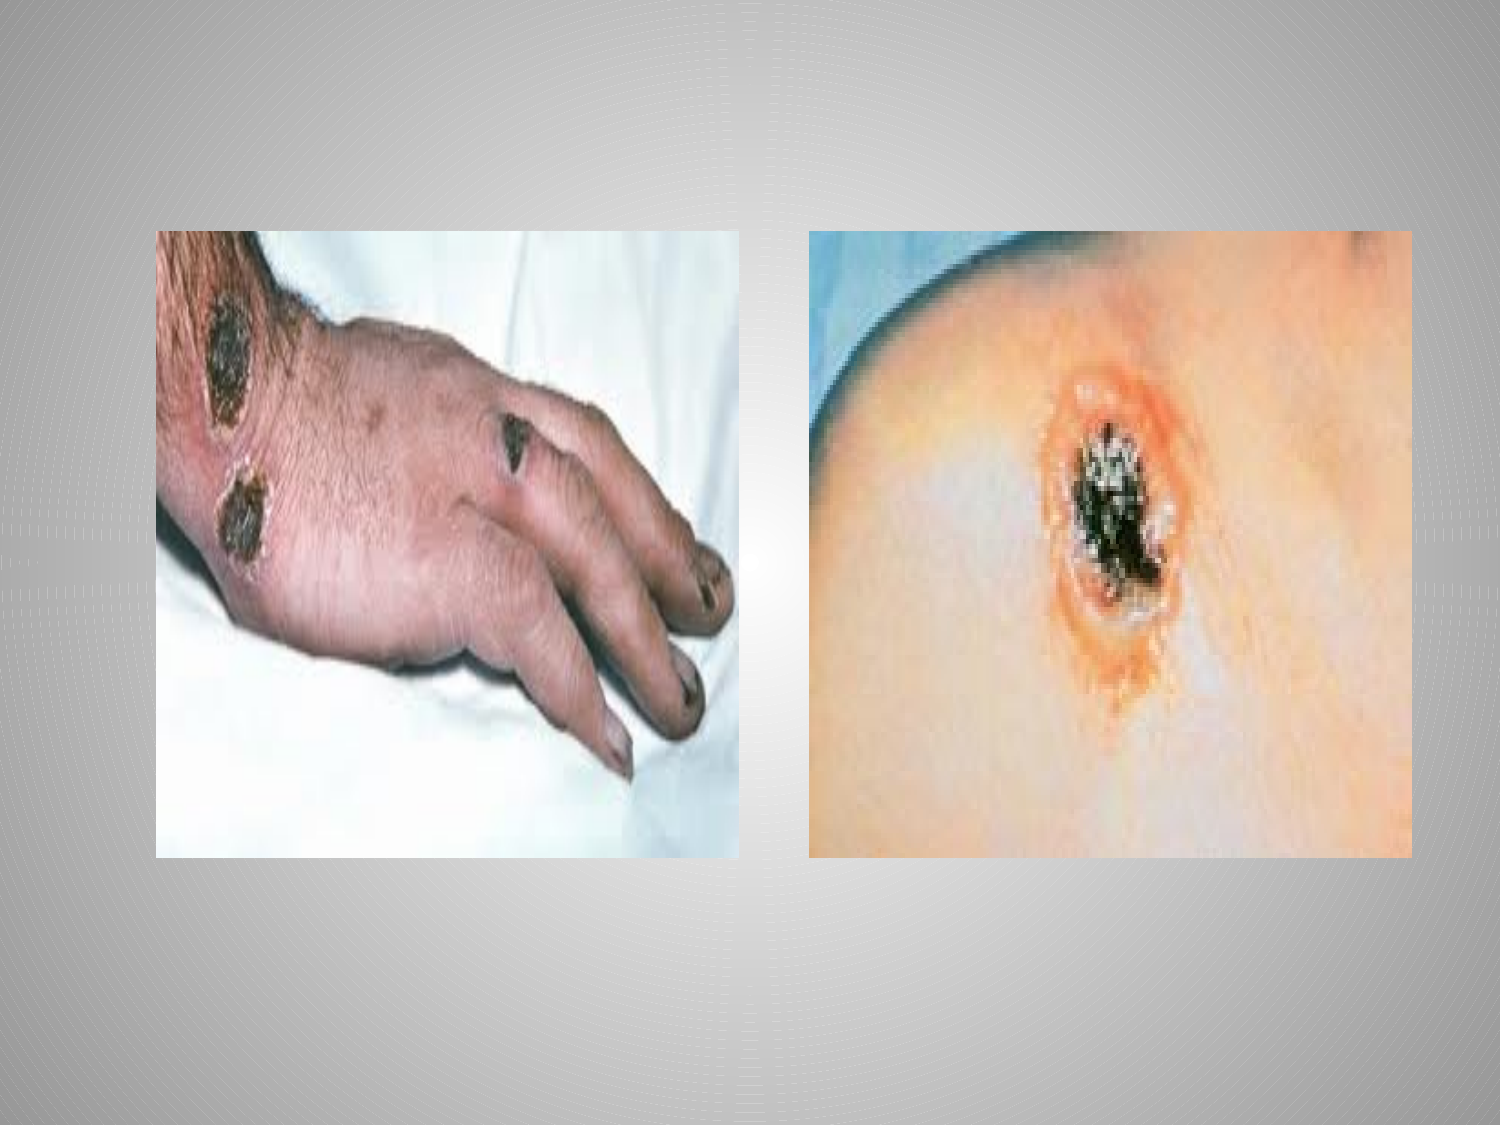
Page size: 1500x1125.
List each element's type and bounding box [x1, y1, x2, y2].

list [808, 231, 1412, 858]
list [155, 231, 739, 858]
